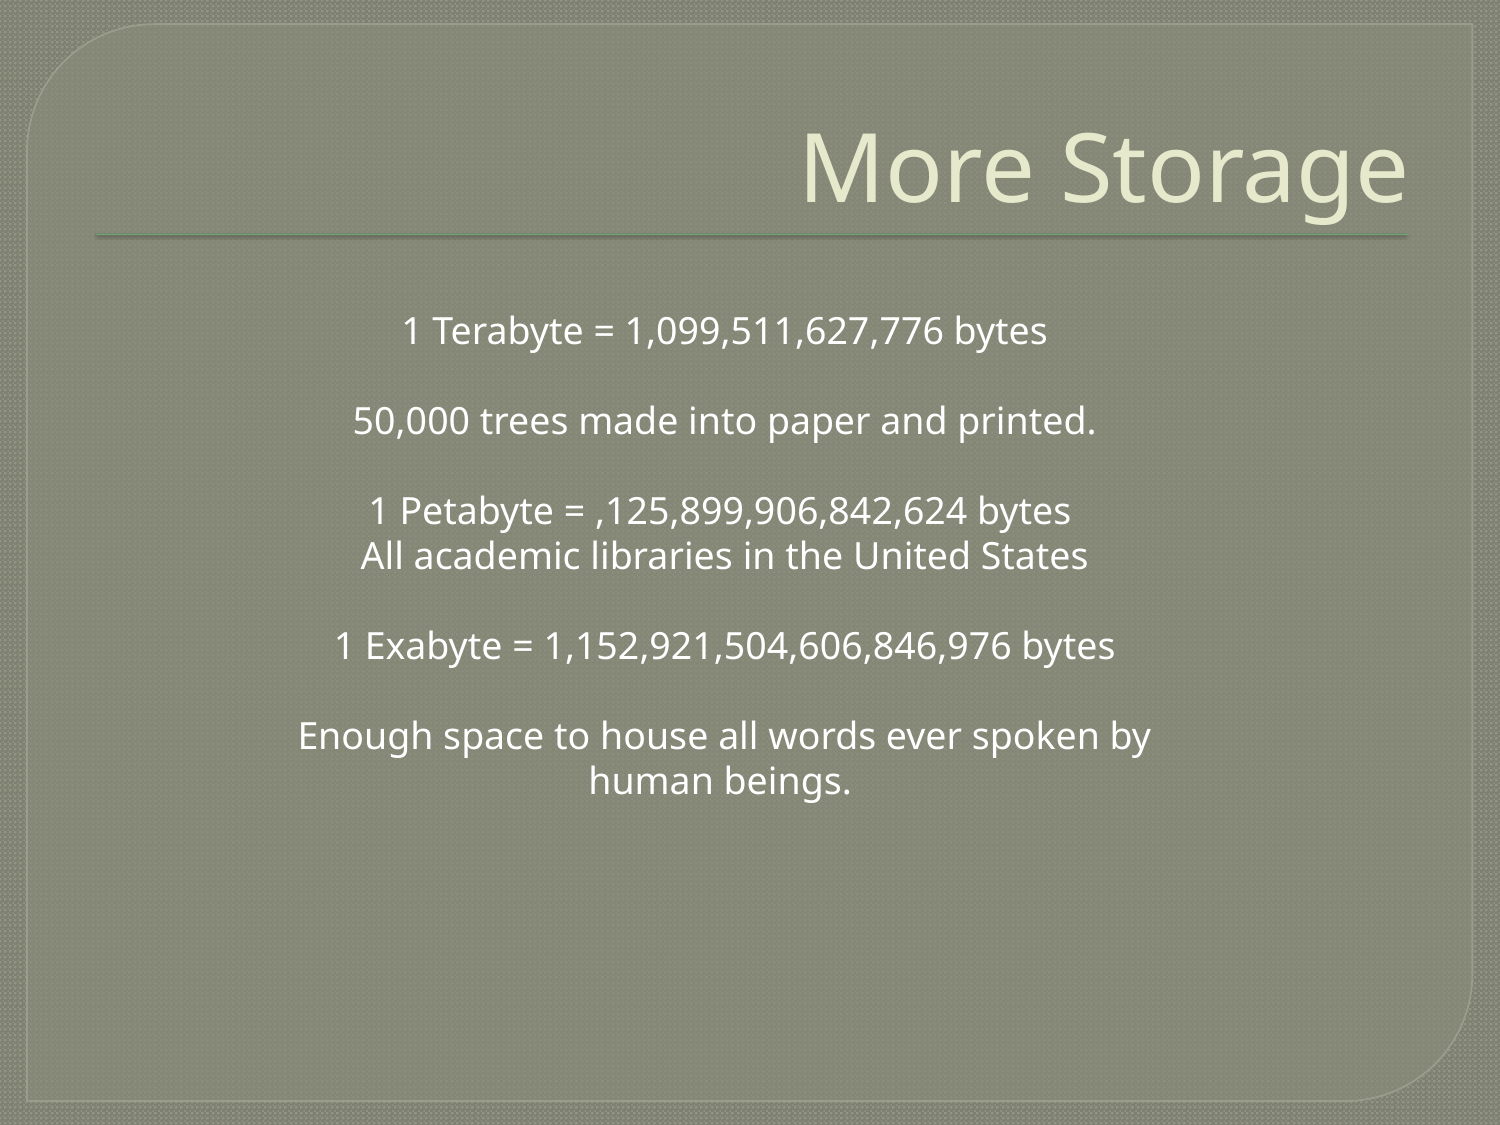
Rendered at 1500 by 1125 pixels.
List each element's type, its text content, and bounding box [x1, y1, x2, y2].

title More Storage [75, 41, 1425, 229]
text_box 1 Terabyte = 1,099,511,627,776 bytes 50,000 trees made into paper and printed. 1 Petabyte = ,125,899,906,842,624 bytes All academic libraries in the United States 1 Exabyte = 1,152,921,504,606,846,976 bytes Enough space to house all words ever spoken by human beings. [237, 299, 1213, 810]
